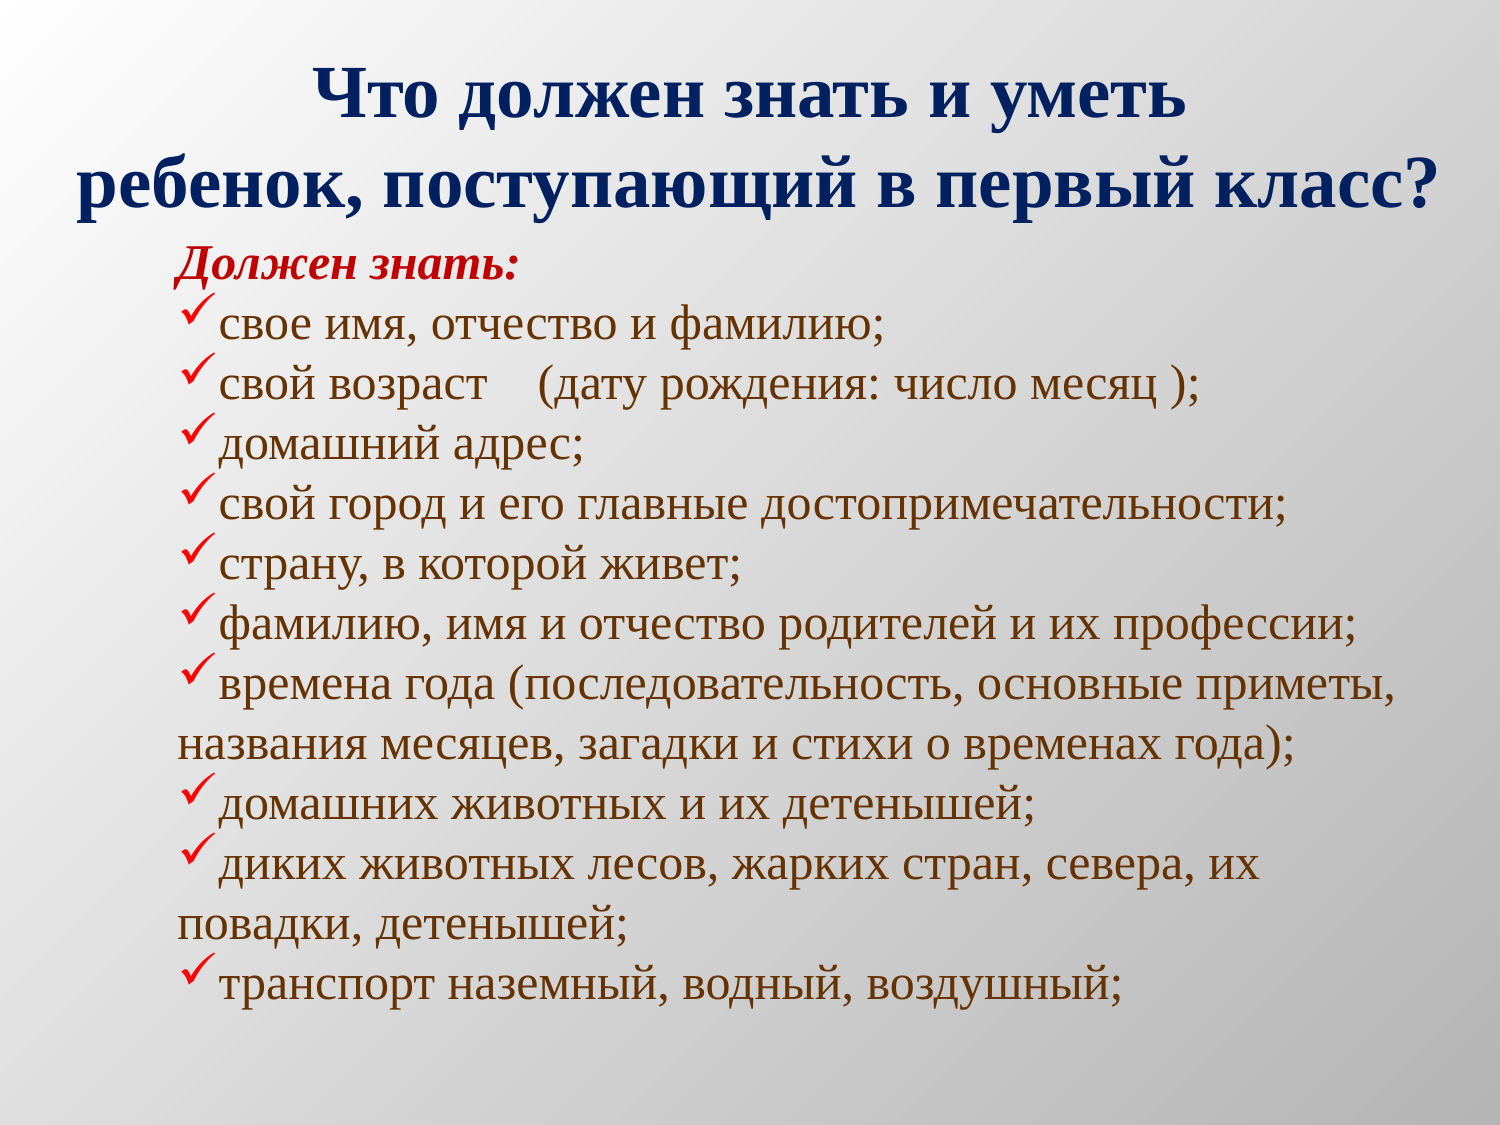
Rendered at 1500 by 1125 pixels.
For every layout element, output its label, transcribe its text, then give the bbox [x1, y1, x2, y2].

text_box Должен знать: свое имя, отчество и фамилию; свой возраст (дату рождения: число месяц ); домашний адрес; свой город и его главные достопримечательности; страну, в которой живет; фамилию, имя и отчество родителей и их профессии; времена года (последовательность, основные приметы, названия месяцев, загадки и стихи о временах года); домашних животных и их детенышей; диких животных лесов, жарких стран, севера, их повадки, детенышей; транспорт наземный, водный, воздушный; [162, 222, 1442, 1063]
text_box Что должен знать и уметь ребенок, поступающий в первый класс? [35, 35, 1465, 230]
